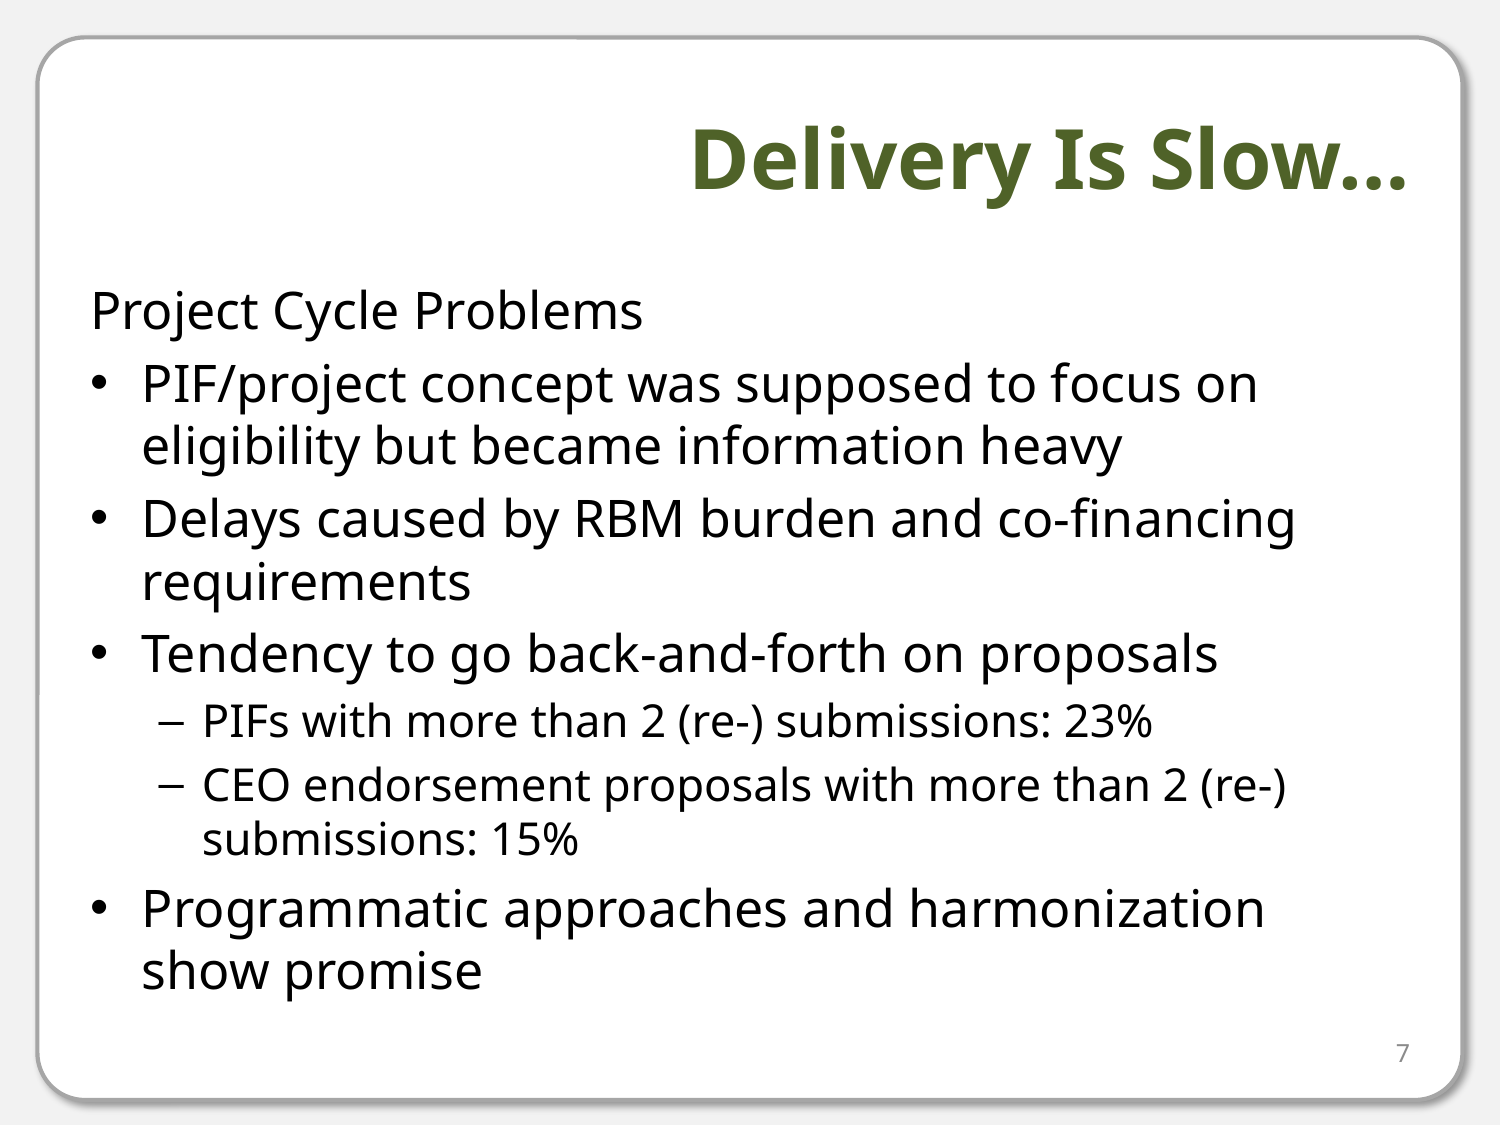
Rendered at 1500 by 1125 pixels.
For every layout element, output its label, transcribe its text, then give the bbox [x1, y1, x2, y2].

slide_number 7 [1074, 1025, 1425, 1085]
list Project Cycle Problems PIF/project concept was supposed to focus on eligibility but became information heavy Delays caused by RBM burden and co-financing requirements Tendency to go back-and-forth on proposals PIFs with more than 2 (re-) submissions: 23% CEO endorsement proposals with more than 2 (re-) submissions: 15% Programmatic approaches and harmonization show promise [75, 270, 1425, 1013]
title Delivery Is Slow… [75, 62, 1425, 250]
